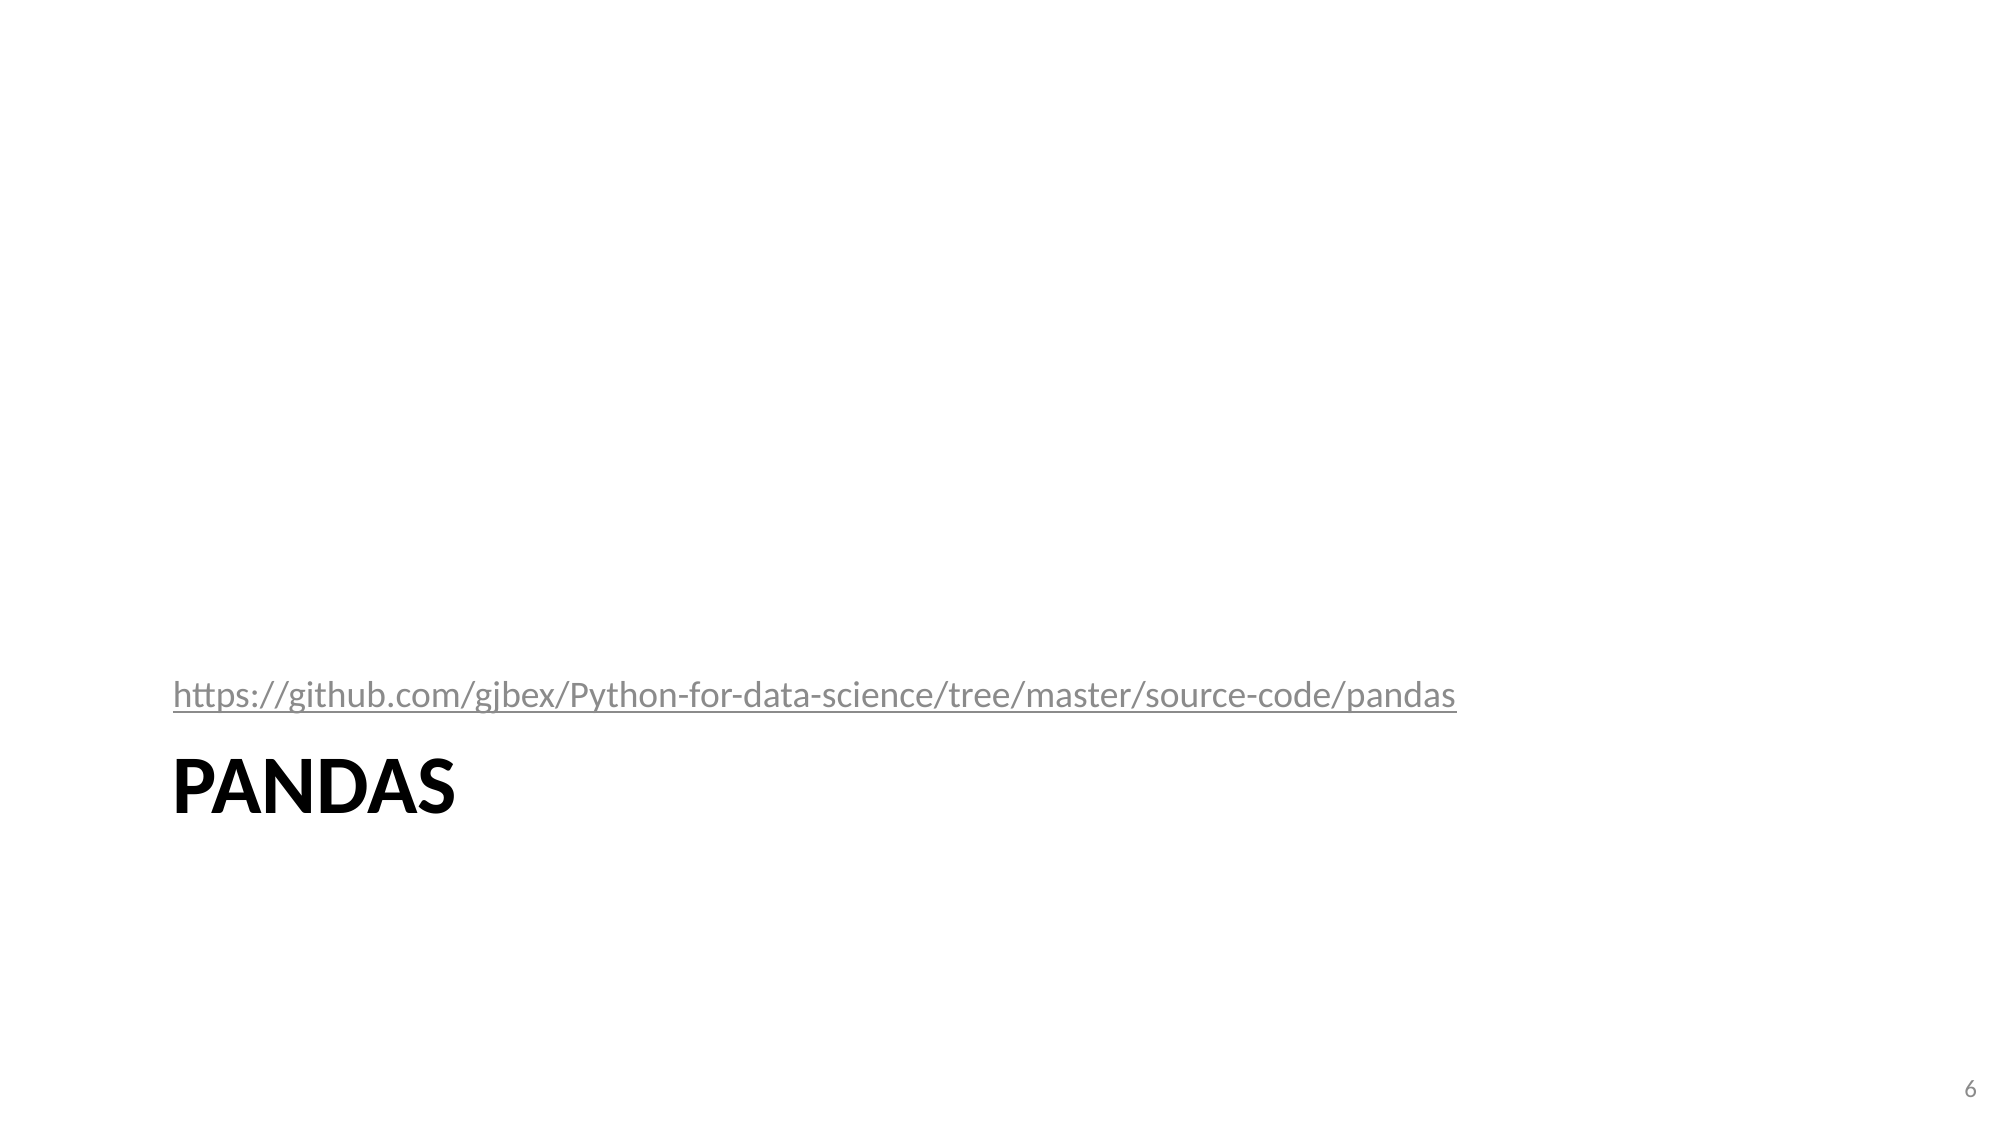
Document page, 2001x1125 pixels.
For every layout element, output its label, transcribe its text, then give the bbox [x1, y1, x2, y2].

slide_number 6 [1525, 1057, 1993, 1118]
title Pandas [157, 723, 1858, 947]
list https://github.com/gjbex/Python-for-data-science/tree/master/source-code/pandas [157, 476, 1858, 723]
